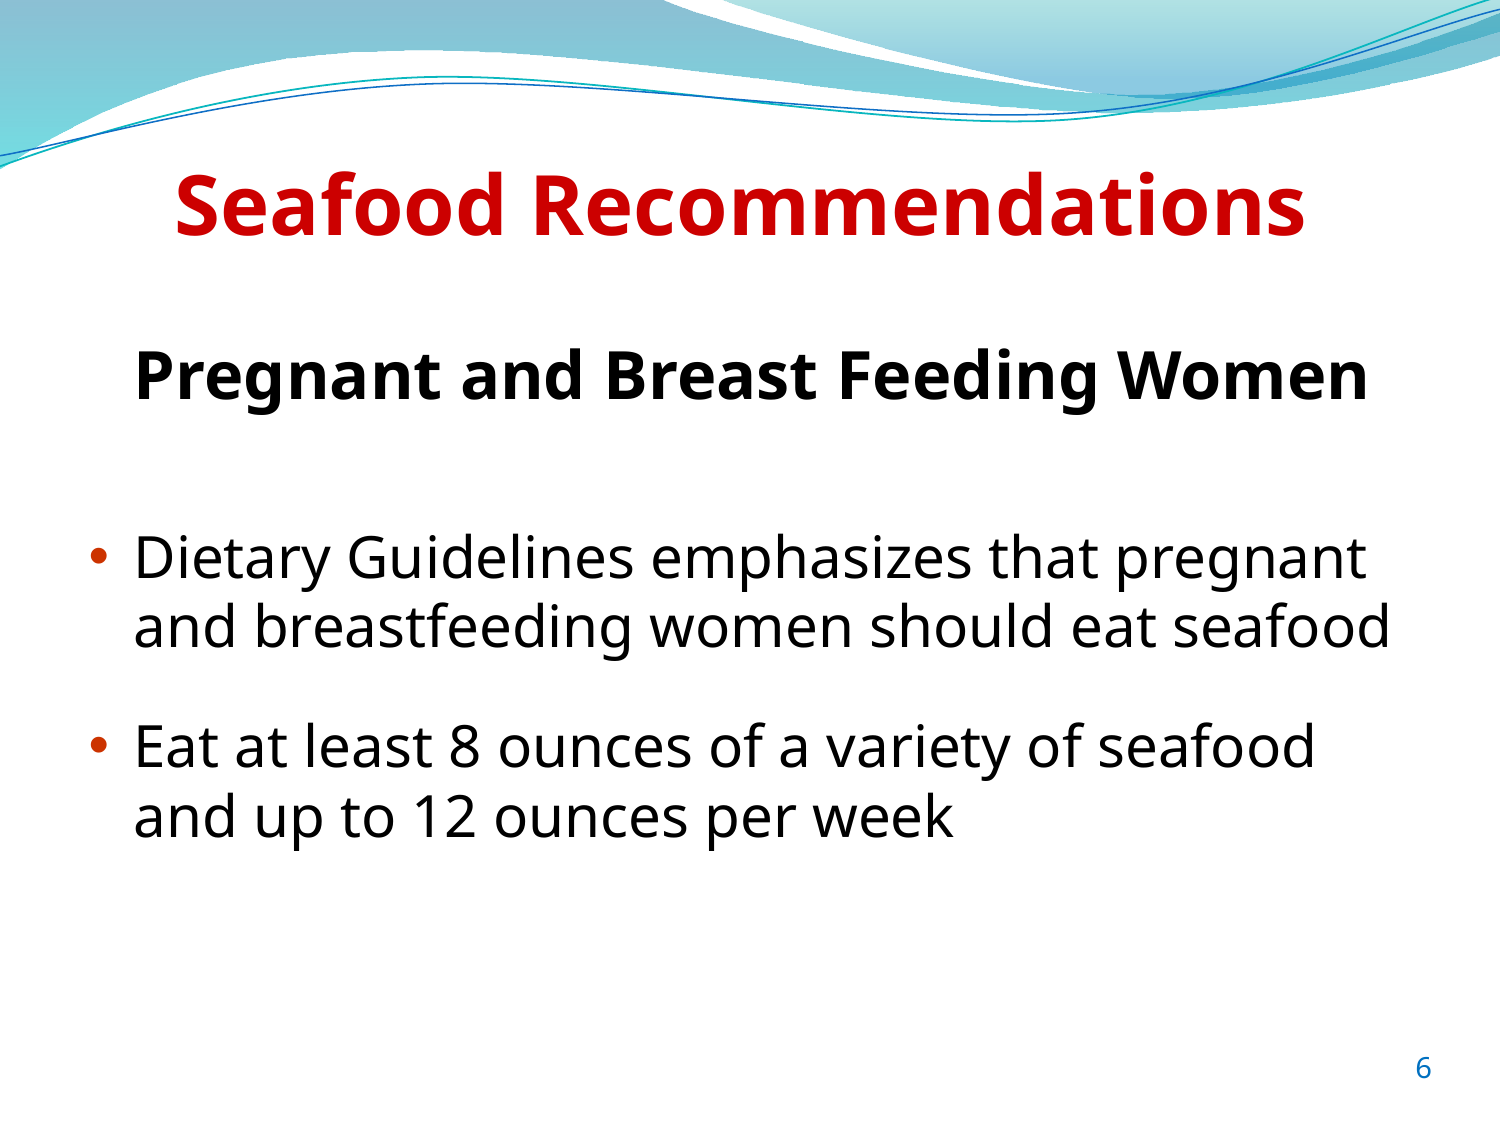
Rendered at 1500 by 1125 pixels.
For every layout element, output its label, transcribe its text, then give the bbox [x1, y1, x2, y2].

list Dietary Guidelines emphasizes that pregnant and breastfeeding women should eat seafood Eat at least 8 ounces of a variety of seafood and up to 12 ounces per week [73, 512, 1424, 1038]
title Seafood Recommendations Pregnant and Breast Feeding Women [2, 112, 1500, 413]
text_box 6 [1349, 1012, 1498, 1125]
